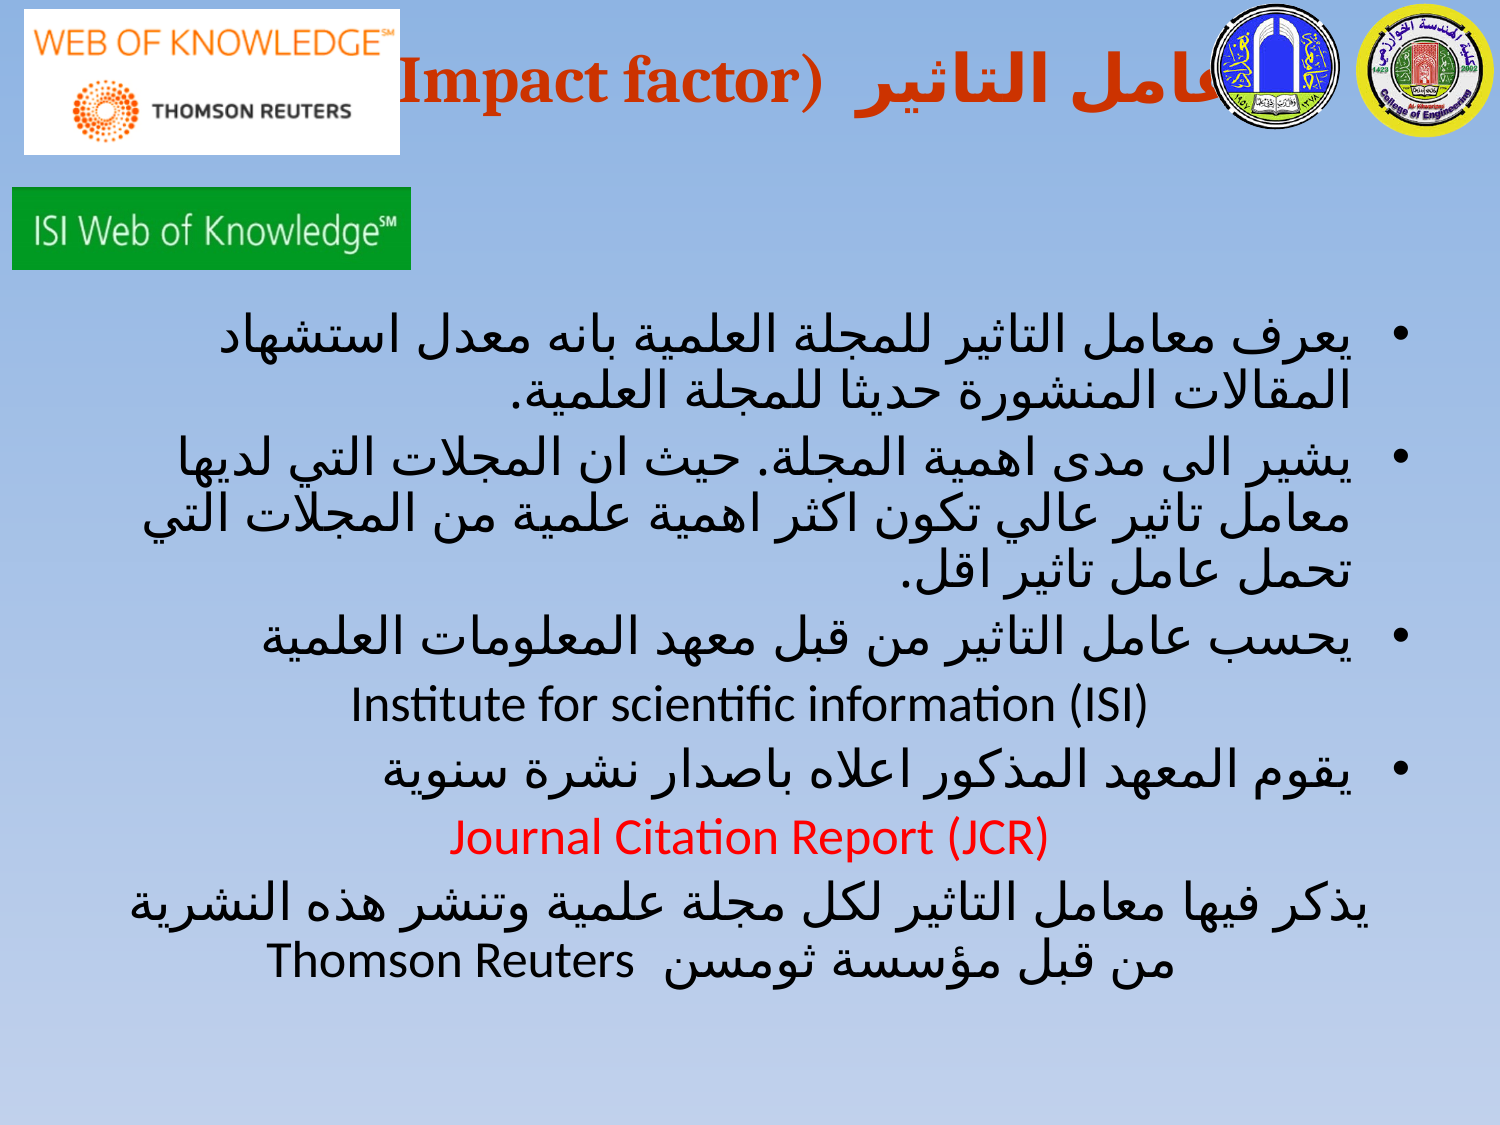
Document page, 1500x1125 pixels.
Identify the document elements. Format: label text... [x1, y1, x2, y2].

list يعرف معامل التاثير للمجلة العلمية بانه معدل استشهاد المقالات المنشورة حديثا للمجلة العلمية. يشير الى مدى اهمية المجلة. حيث ان المجلات التي لديها معامل تاثير عالي تكون اكثر اهمية علمية من المجلات التي تحمل عامل تاثير اقل. يحسب عامل التاثير من قبل معهد المعلومات العلمية Institute for scientific information (ISI) يقوم المعهد المذكور اعلاه باصدار نشرة سنوية Journal Citation Report (JCR) يذكر فيها معامل التاثير لكل مجلة علمية وتنشر هذه النشرية من قبل مؤسسة ثومسن Thomson Reuters [75, 299, 1425, 1125]
picture [1209, 3, 1341, 130]
title (Impact factor) عامل التاثير [139, 0, 1490, 154]
picture [1355, 3, 1495, 138]
picture [12, 187, 411, 270]
picture [24, 9, 401, 156]
